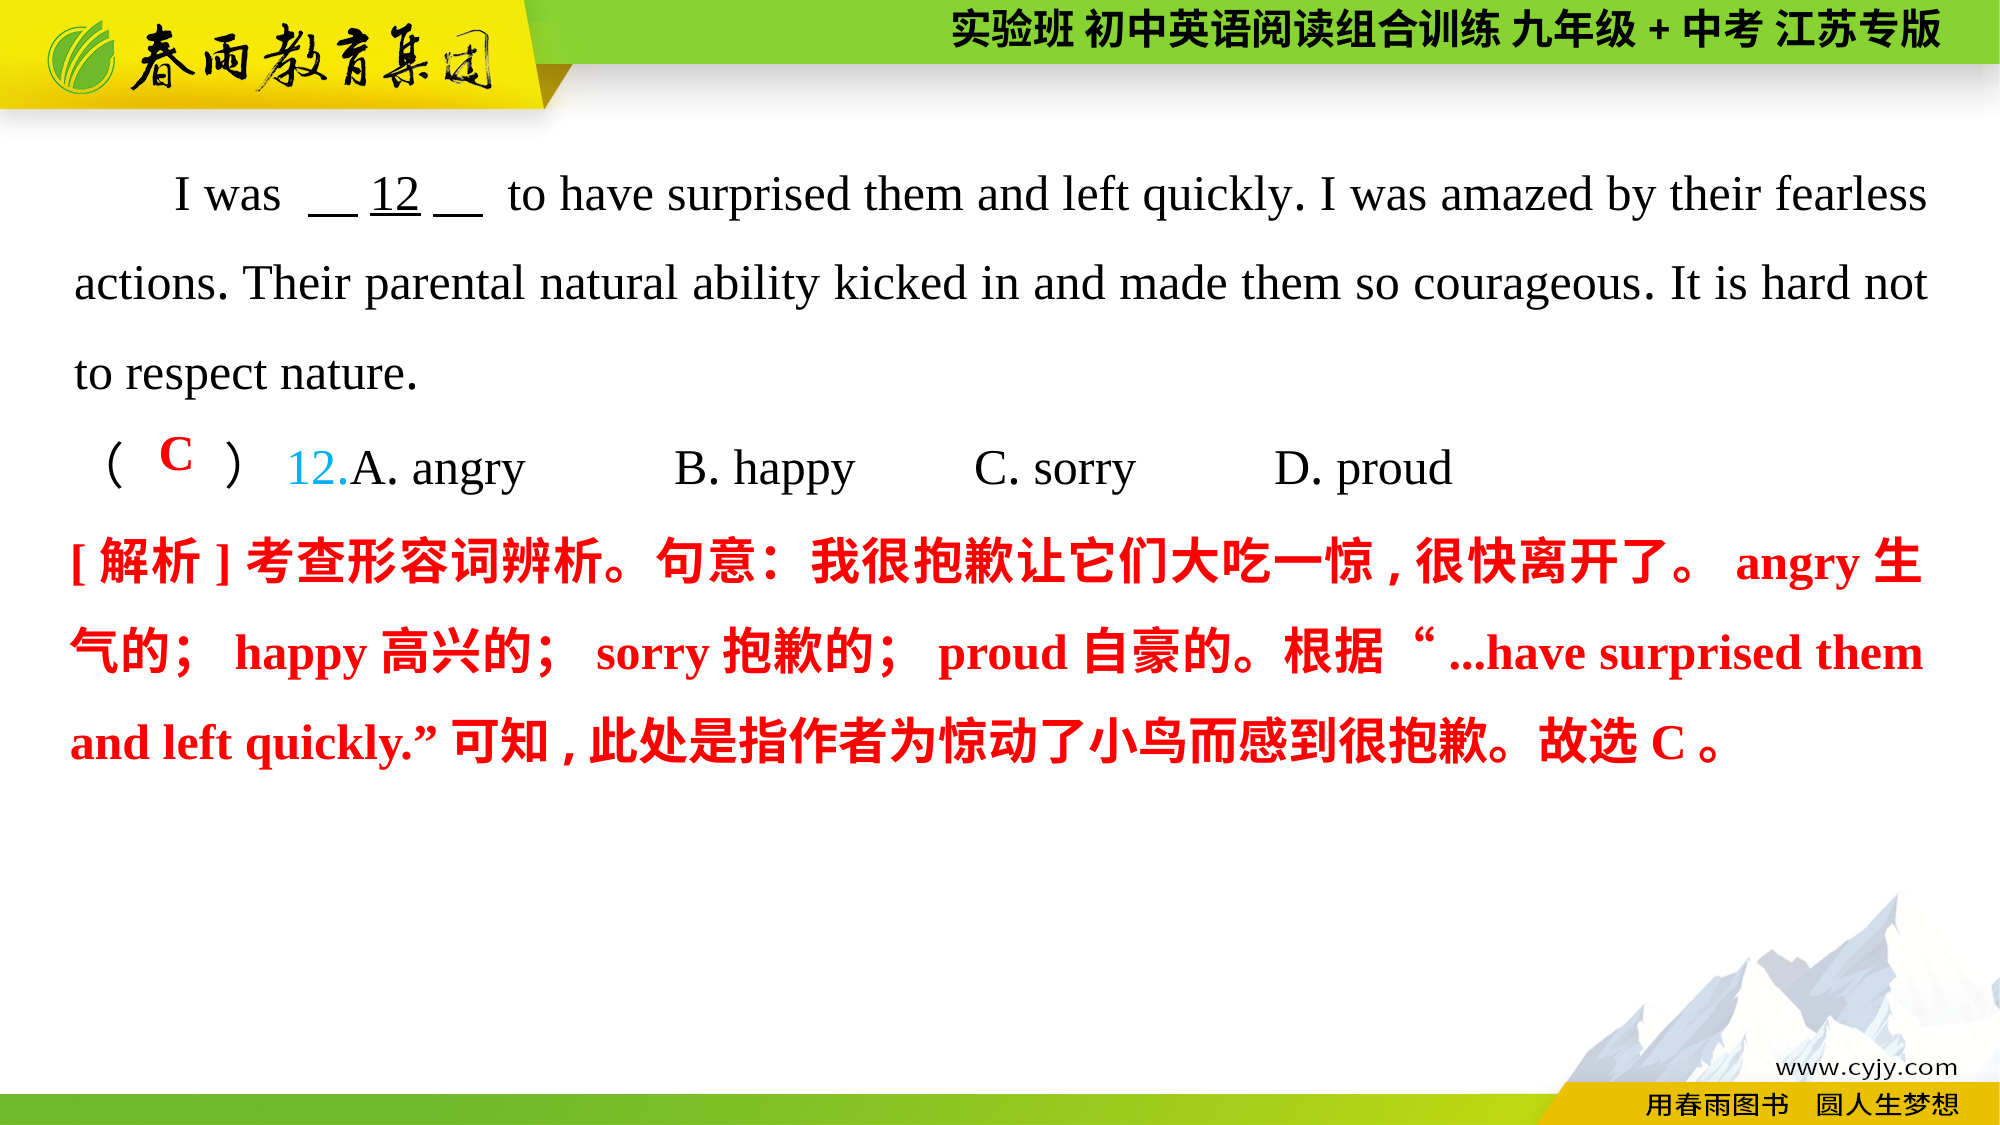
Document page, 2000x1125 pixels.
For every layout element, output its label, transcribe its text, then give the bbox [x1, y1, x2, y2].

text_box （ ）12.A. angry B. happy C. sorry D. proud [59, 397, 1944, 502]
picture [0, 0, 2000, 1125]
list I was 12 to have surprised them and left quickly. I was amazed by their fearless actions. Their parental natural ability kicked in and made them so courageous. It is hard not to respect nature. [59, 122, 1944, 397]
text_box [解析]考查形容词辨析。句意：我很抱歉让它们大吃一惊,很快离开了。angry生气的；happy高兴的；sorry抱歉的；proud自豪的。根据“...have surprised them and left quickly.”可知,此处是指作者为惊动了小鸟而感到很抱歉。故选C。 [54, 491, 1939, 777]
text_box C [143, 413, 210, 488]
